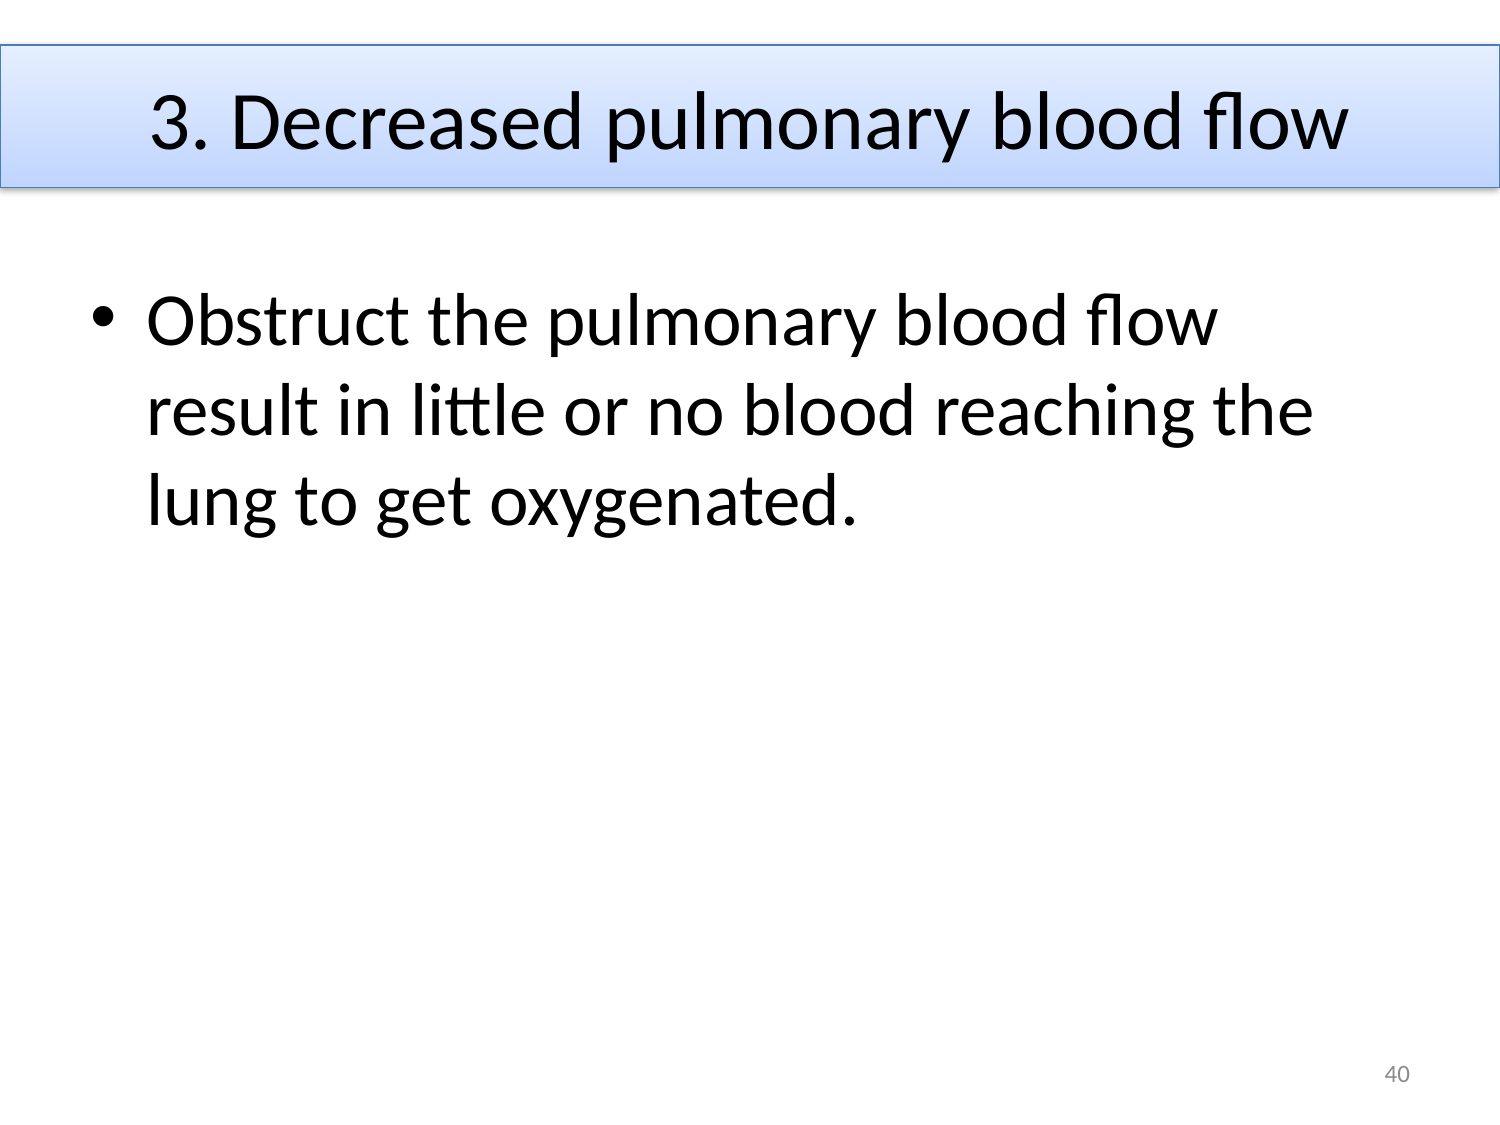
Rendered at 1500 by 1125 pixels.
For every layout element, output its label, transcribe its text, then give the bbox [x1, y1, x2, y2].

list Obstruct the pulmonary blood flow result in little or no blood reaching the lung to get oxygenated. [75, 262, 1425, 1005]
title 3. Decreased pulmonary blood flow [0, 44, 1500, 188]
slide_number 40 [1074, 1042, 1425, 1103]
